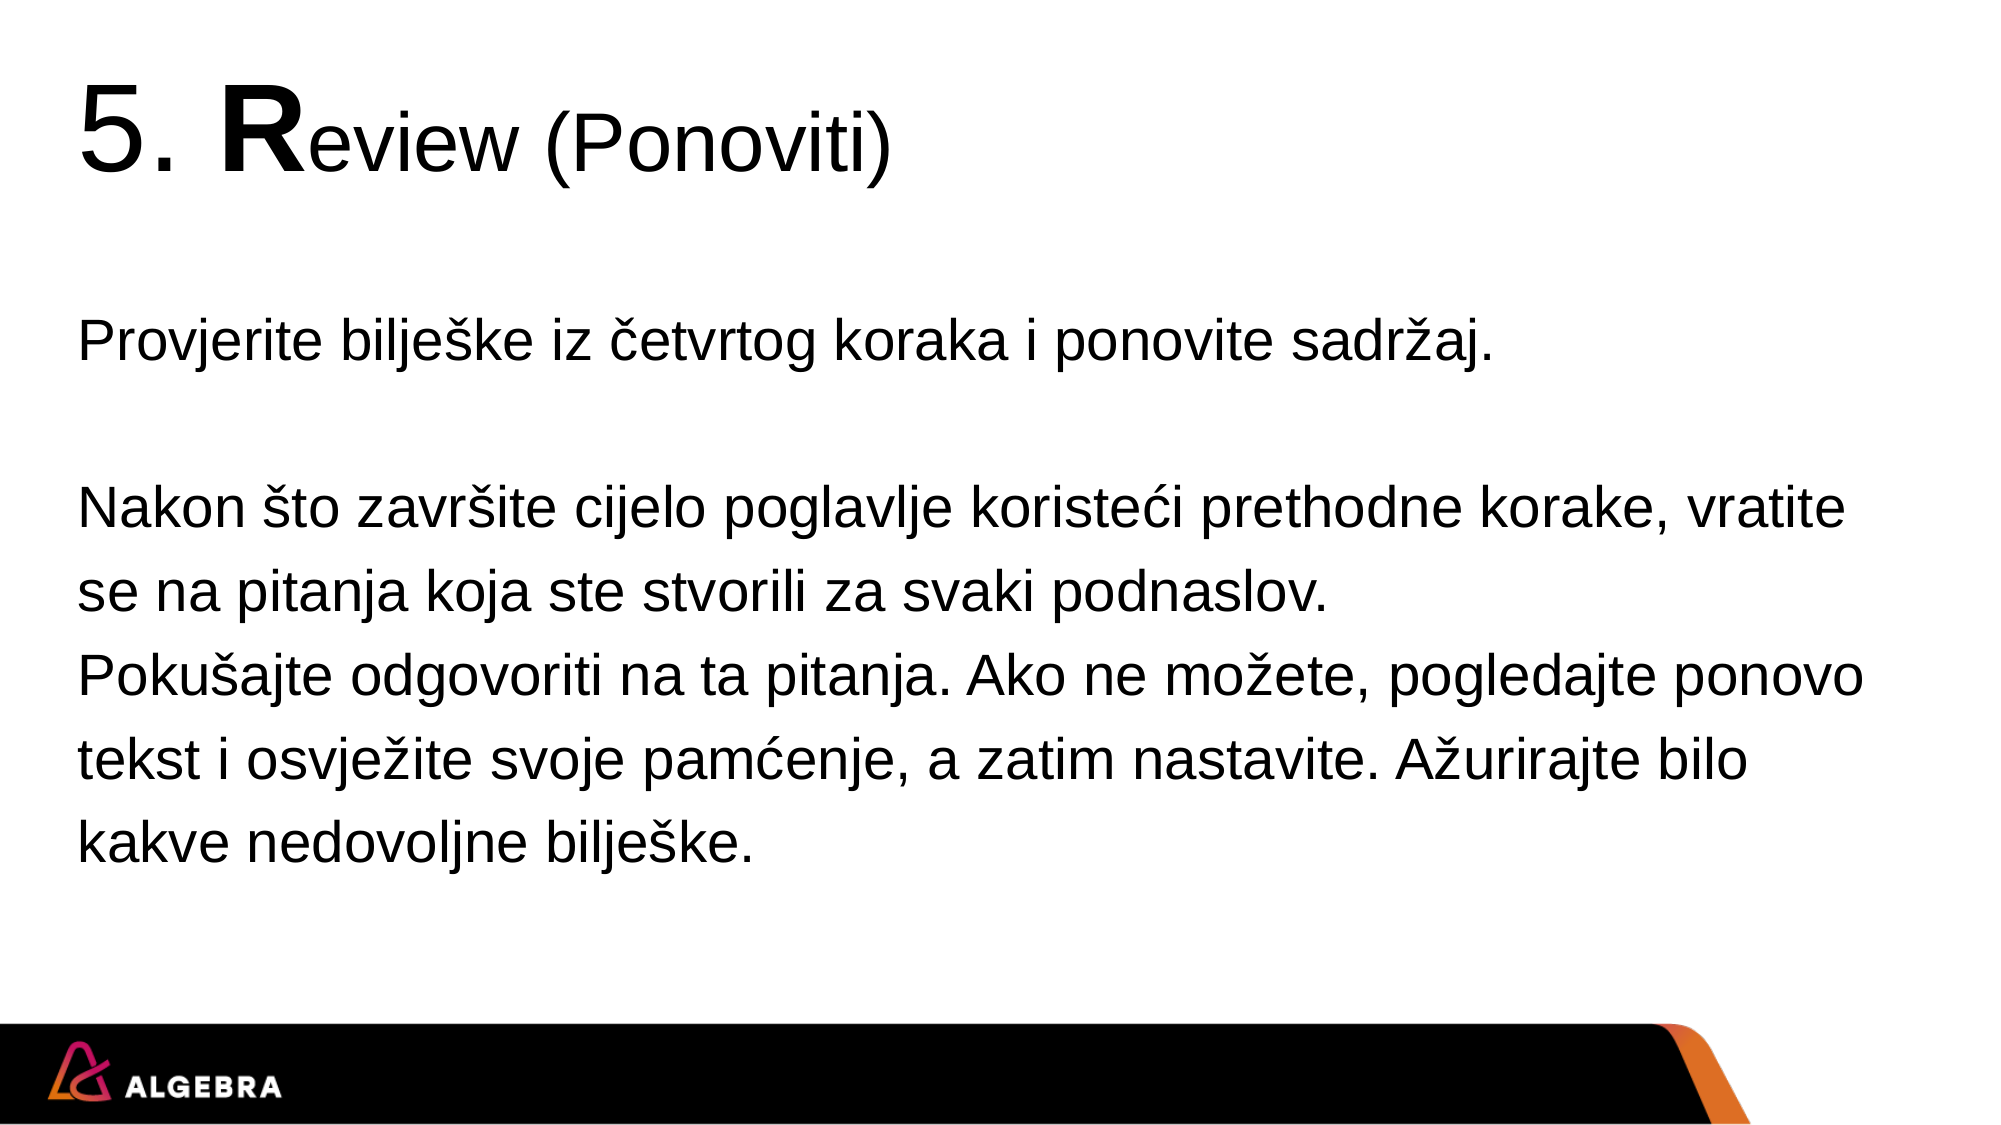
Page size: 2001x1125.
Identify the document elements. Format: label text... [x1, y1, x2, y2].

title 5. Review (Ponoviti) [63, 39, 1777, 223]
list Provjerite bilješke iz četvrtog koraka i ponovite sadržaj. Nakon što završite cijelo poglavlje koristeći prethodne korake, vratite se na pitanja koja ste stvorili za svaki podnaslov. Pokušajte odgovoriti na ta pitanja. Ako ne možete, pogledajte ponovo tekst i osvježite svoje pamćenje, a zatim nastavite. Ažurirajte bilo kakve nedovoljne bilješke. [63, 280, 1910, 1014]
picture [0, 1023, 1958, 1125]
